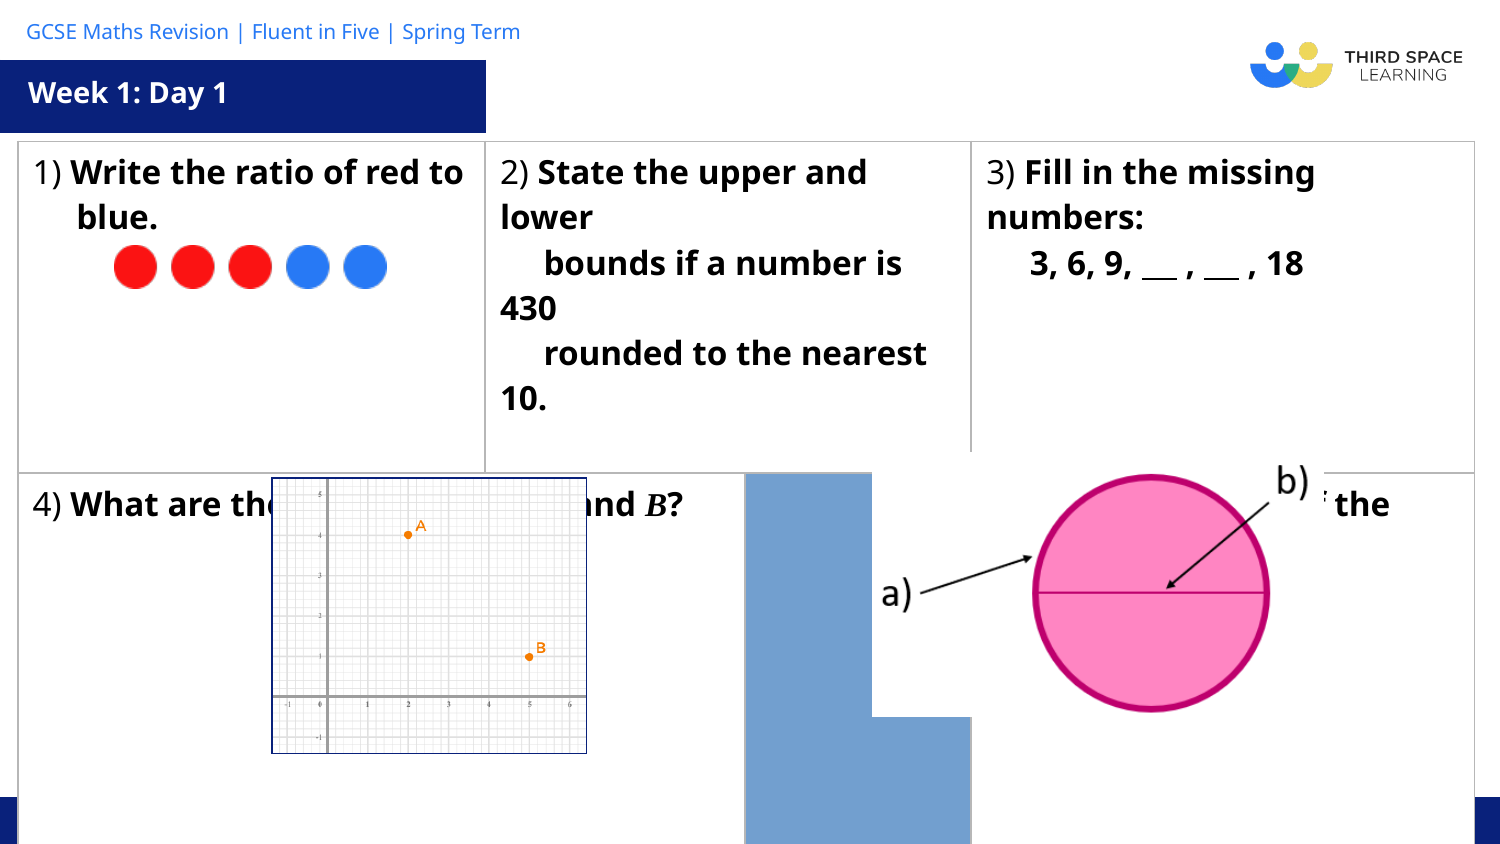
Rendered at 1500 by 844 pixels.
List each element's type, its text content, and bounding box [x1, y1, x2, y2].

table_cell 4) What are the coordinates of A and B? [19, 474, 744, 844]
table_header 1) Write the ratio of red to blue. [19, 142, 484, 472]
table_cell 5) Name the parts of the circle [972, 474, 1474, 844]
text_box Week 1: Day 1 [13, 59, 383, 125]
table_header 3) Fill in the missing numbers: 3, 6, 9, , , 18 [972, 142, 1474, 472]
picture [872, 452, 1325, 717]
picture [114, 245, 387, 290]
picture [1250, 33, 1465, 99]
table_header 2) State the upper and lower bounds if a number is 430 rounded to the nearest 10. [486, 142, 970, 472]
picture [271, 477, 587, 754]
